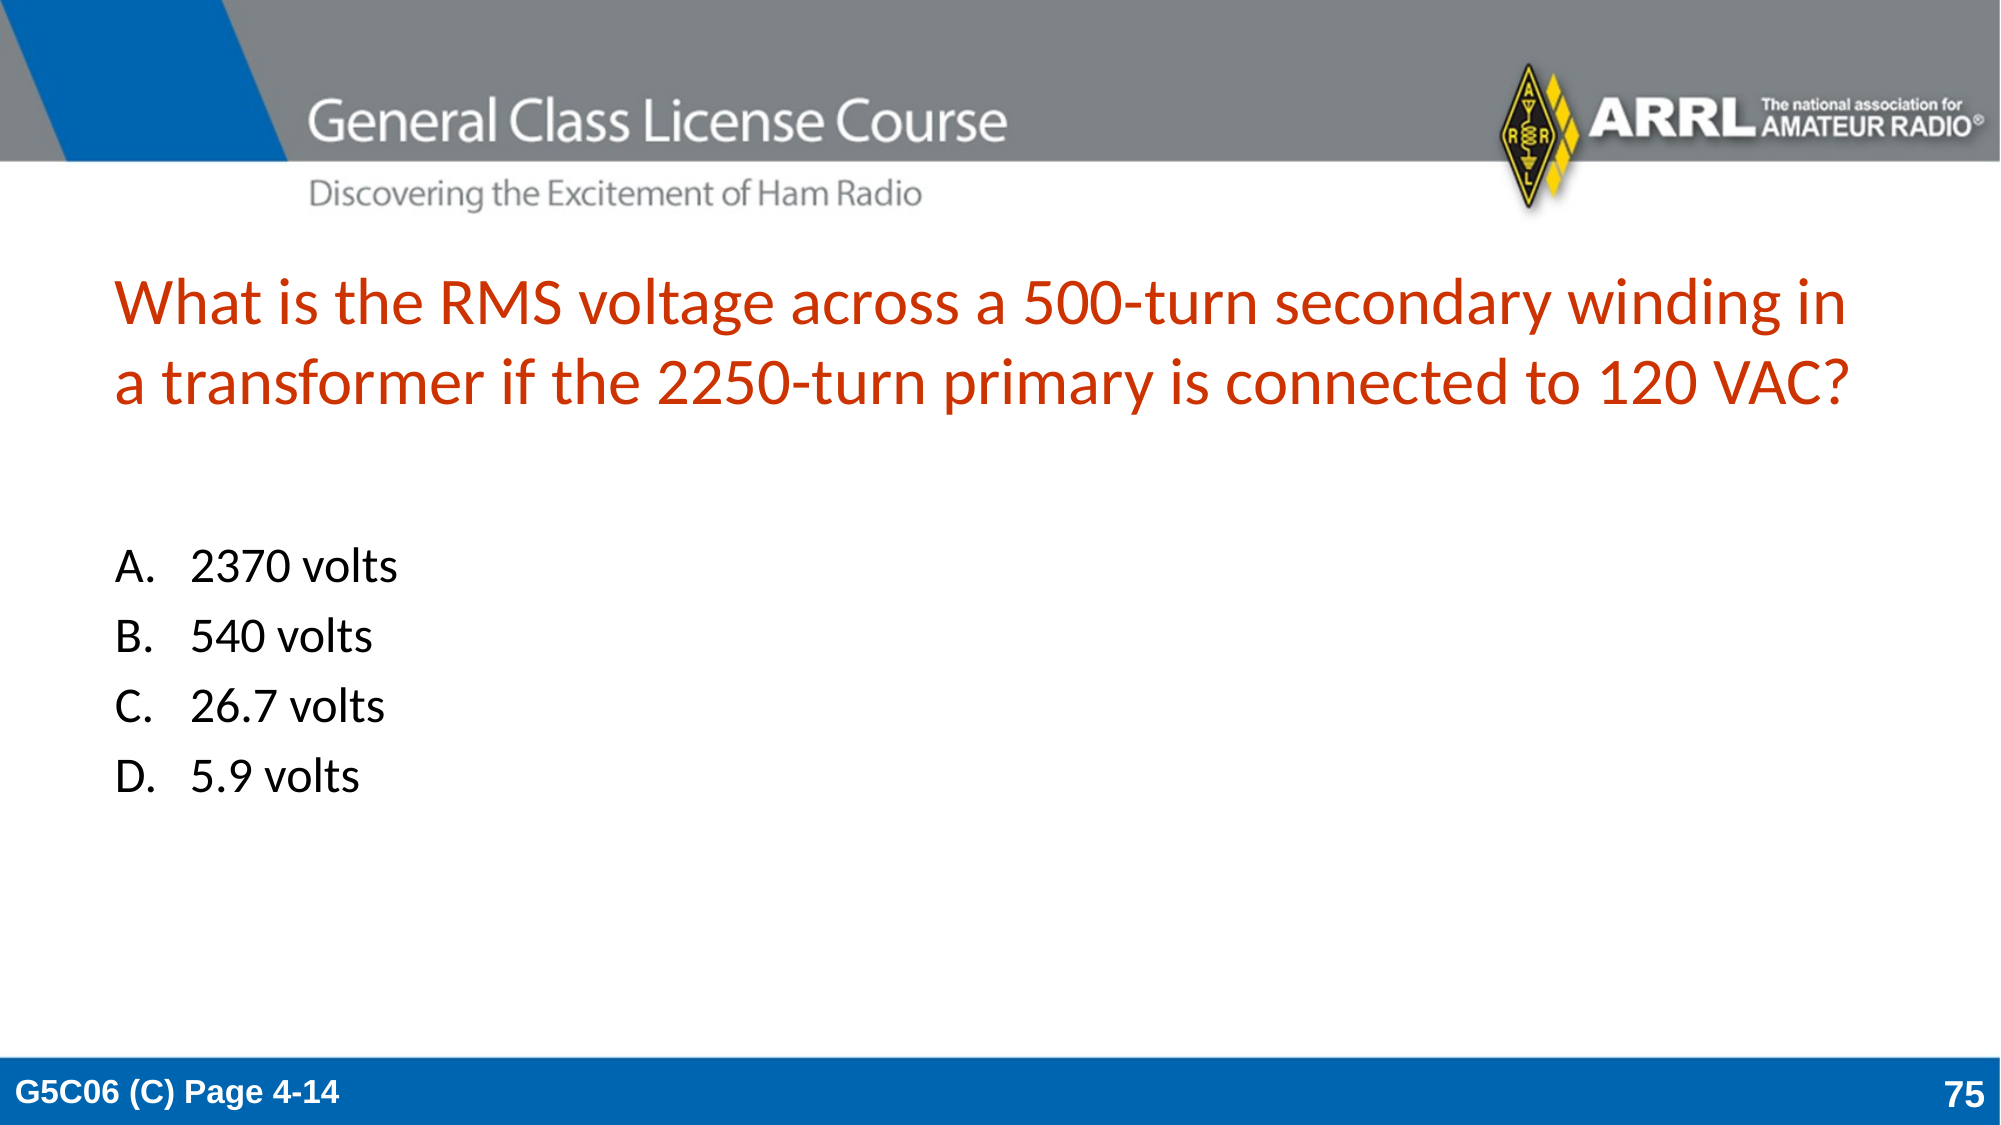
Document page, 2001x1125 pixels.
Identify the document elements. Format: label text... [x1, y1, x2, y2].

title What is the RMS voltage across a 500-turn secondary winding in a transformer if the 2250-turn primary is connected to 120 VAC? [99, 249, 1900, 388]
picture [0, 0, 2001, 1125]
text_box G5C06 (C) Page 4-14 [0, 1062, 1313, 1118]
text_box 75 [1875, 1062, 2000, 1123]
list 2370 volts 540 volts 26.7 volts 5.9 volts [99, 525, 1900, 1005]
